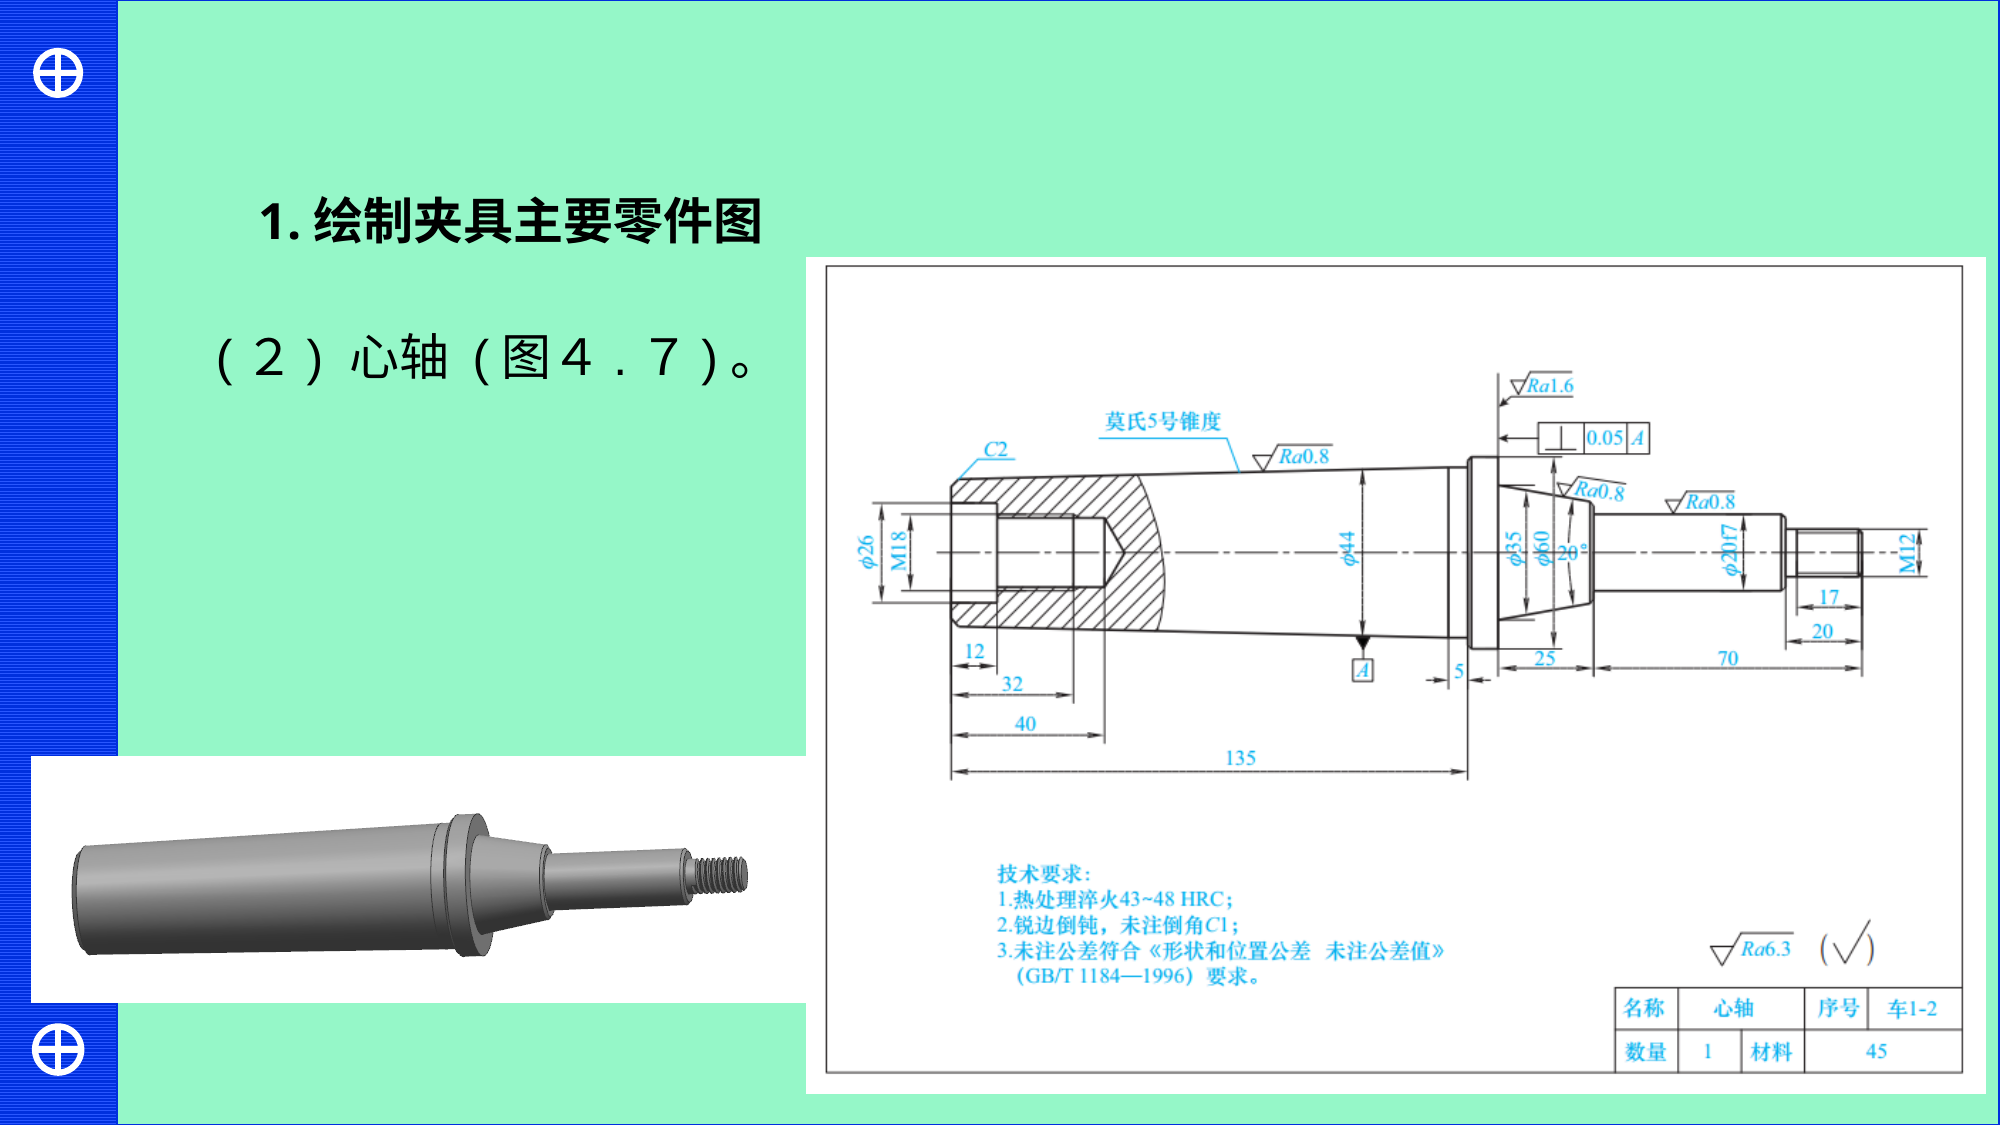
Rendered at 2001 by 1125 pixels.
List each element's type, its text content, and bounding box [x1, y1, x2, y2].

text_box 1.绘制夹具主要零件图 [243, 182, 1244, 258]
picture [31, 257, 1986, 1094]
text_box (２) 心轴 (图４.７)。 [126, 287, 806, 428]
